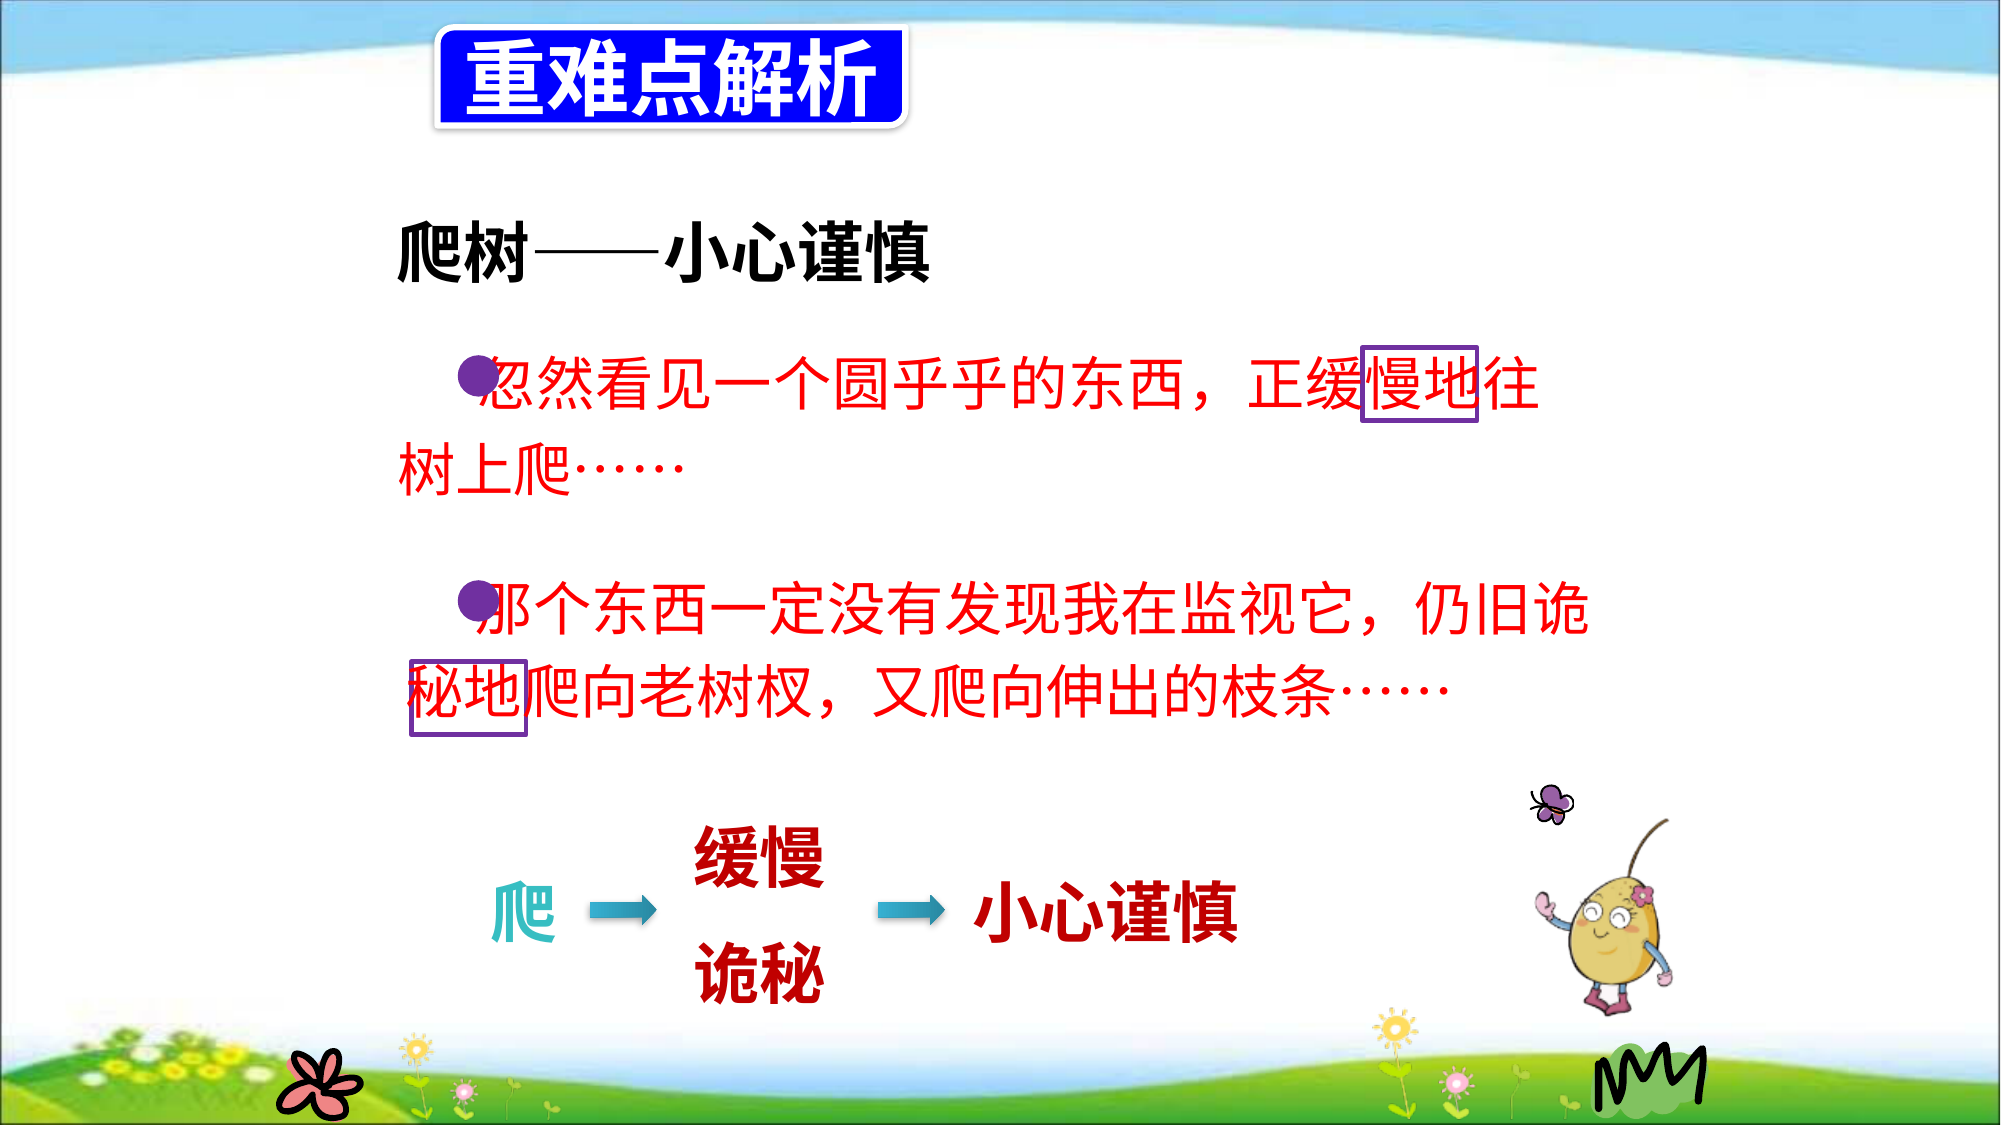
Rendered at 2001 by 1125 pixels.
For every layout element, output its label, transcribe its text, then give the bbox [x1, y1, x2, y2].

text_box 小心谨慎 [957, 847, 1275, 958]
text_box [878, 894, 946, 925]
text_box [1525, 784, 1676, 1021]
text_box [381, 315, 1606, 736]
picture [0, 0, 2001, 1125]
text_box 诡秘 [678, 908, 853, 1020]
text_box 重难点解析 [434, 24, 909, 129]
text_box 爬 [475, 847, 558, 958]
text_box 爬树——小心谨慎 [382, 203, 1010, 298]
text_box [589, 894, 658, 925]
text_box 缓慢 [678, 792, 853, 903]
